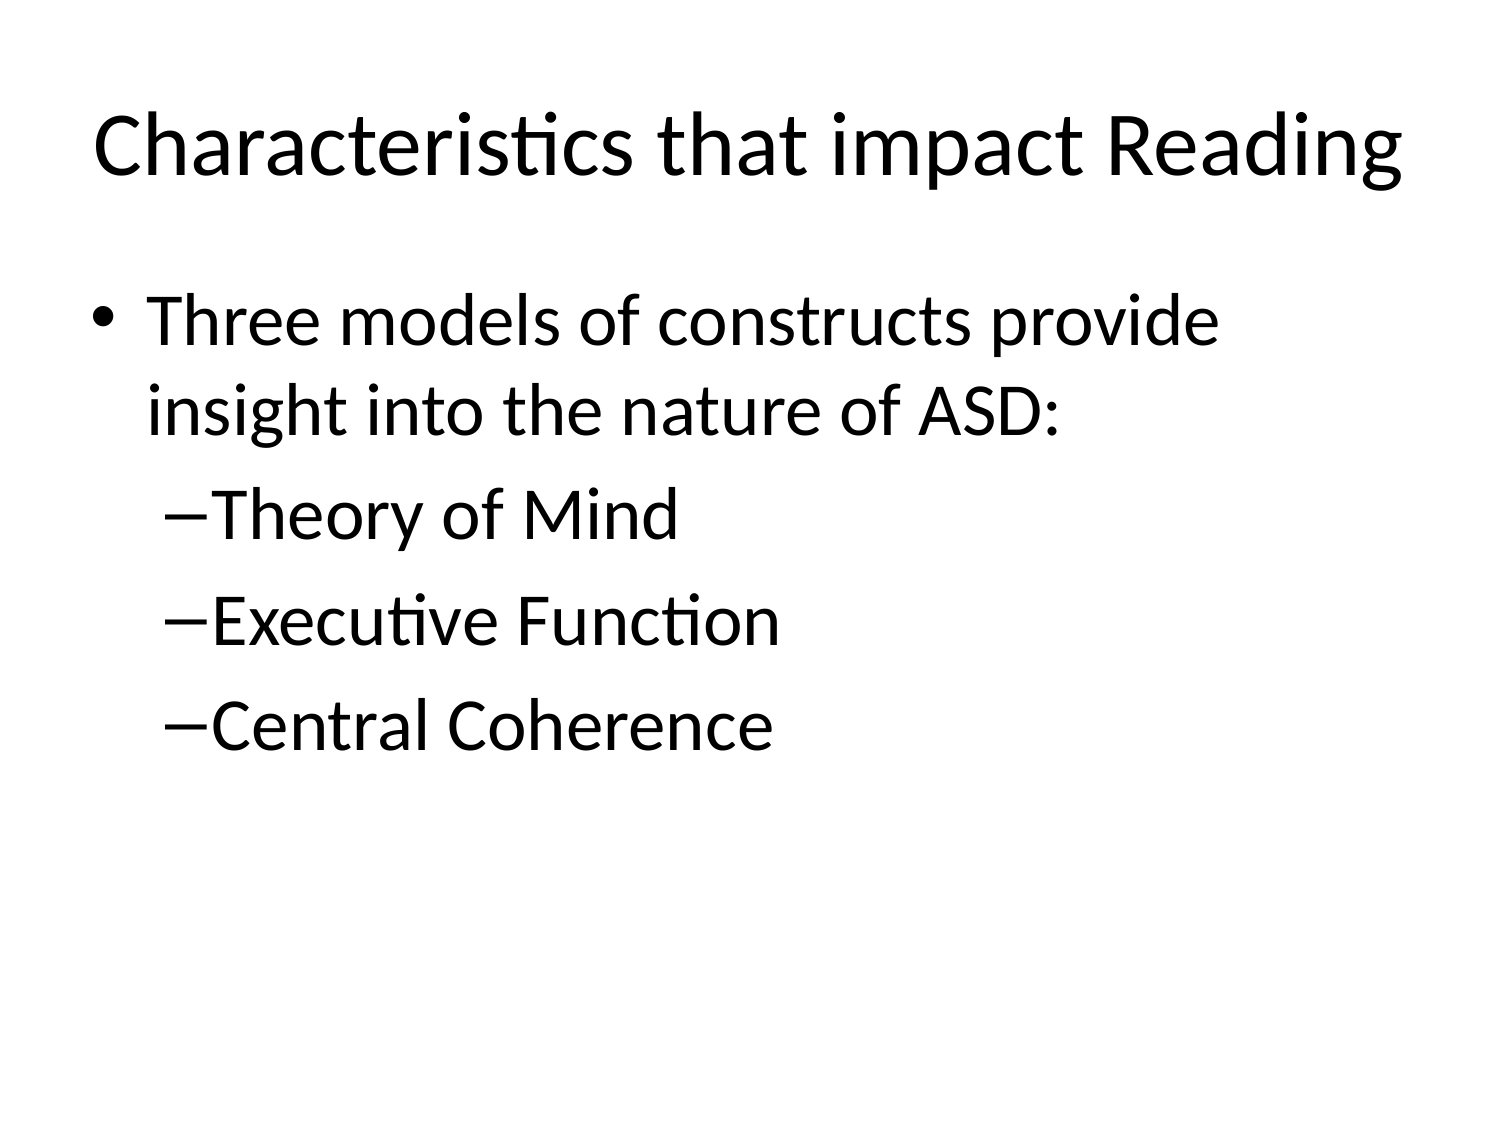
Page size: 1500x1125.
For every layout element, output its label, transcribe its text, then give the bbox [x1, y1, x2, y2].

title Characteristics that impact Reading [75, 45, 1425, 233]
list Three models of constructs provide insight into the nature of ASD: Theory of Mind Executive Function Central Coherence [75, 262, 1425, 1005]
